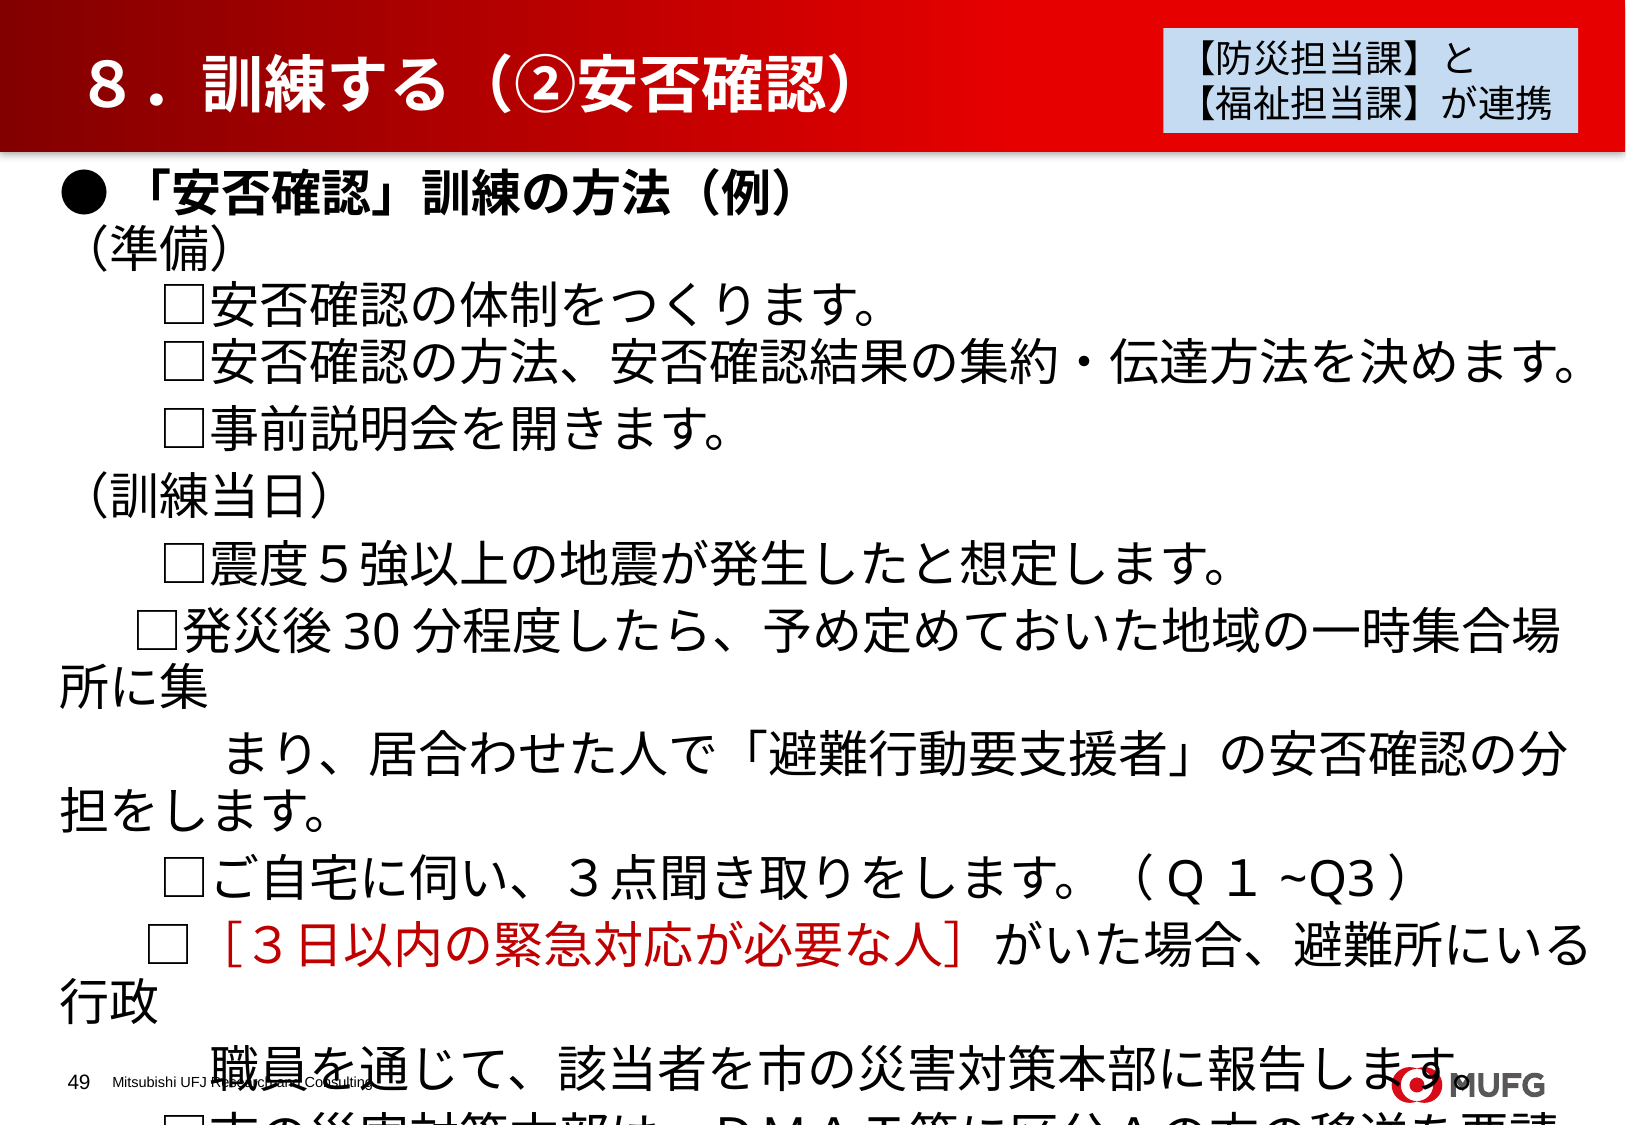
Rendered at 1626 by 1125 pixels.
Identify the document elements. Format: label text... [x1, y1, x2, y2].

text_box 【防災担当課】と 【福祉担当課】が連携 [1163, 28, 1579, 133]
text_box ●「安否確認」訓練の方法（例） （準備） □安否確認の体制をつくります。 □安否確認の方法、安否確認結果の集約・伝達方法を決めます。 □事前説明会を開きます。 （訓練当日） □震度５強以上の地震が発生したと想定します。 □発災後30分程度したら、予め定めておいた地域の一時集合場所に集 まり、居合わせた人で「避難行動要支援者」の安否確認の分担をします。 □ご自宅に伺い、３点聞き取りをします。（Q１~Q3） □［３日以内の緊急対応が必要な人］がいた場合、避難所にいる行政 職員を通じて、該当者を市の災害対策本部に報告します。 □市の災害対策本部は、ＤＭＡＴ等に区分Ａの方の移送を要請します。 わたしの避難計画を活用し、 区分Ｂ・Ｃの方の受入先を調整します。 [50, 156, 1608, 1054]
title ８．訓練する（②安否確認） [67, 42, 1163, 120]
